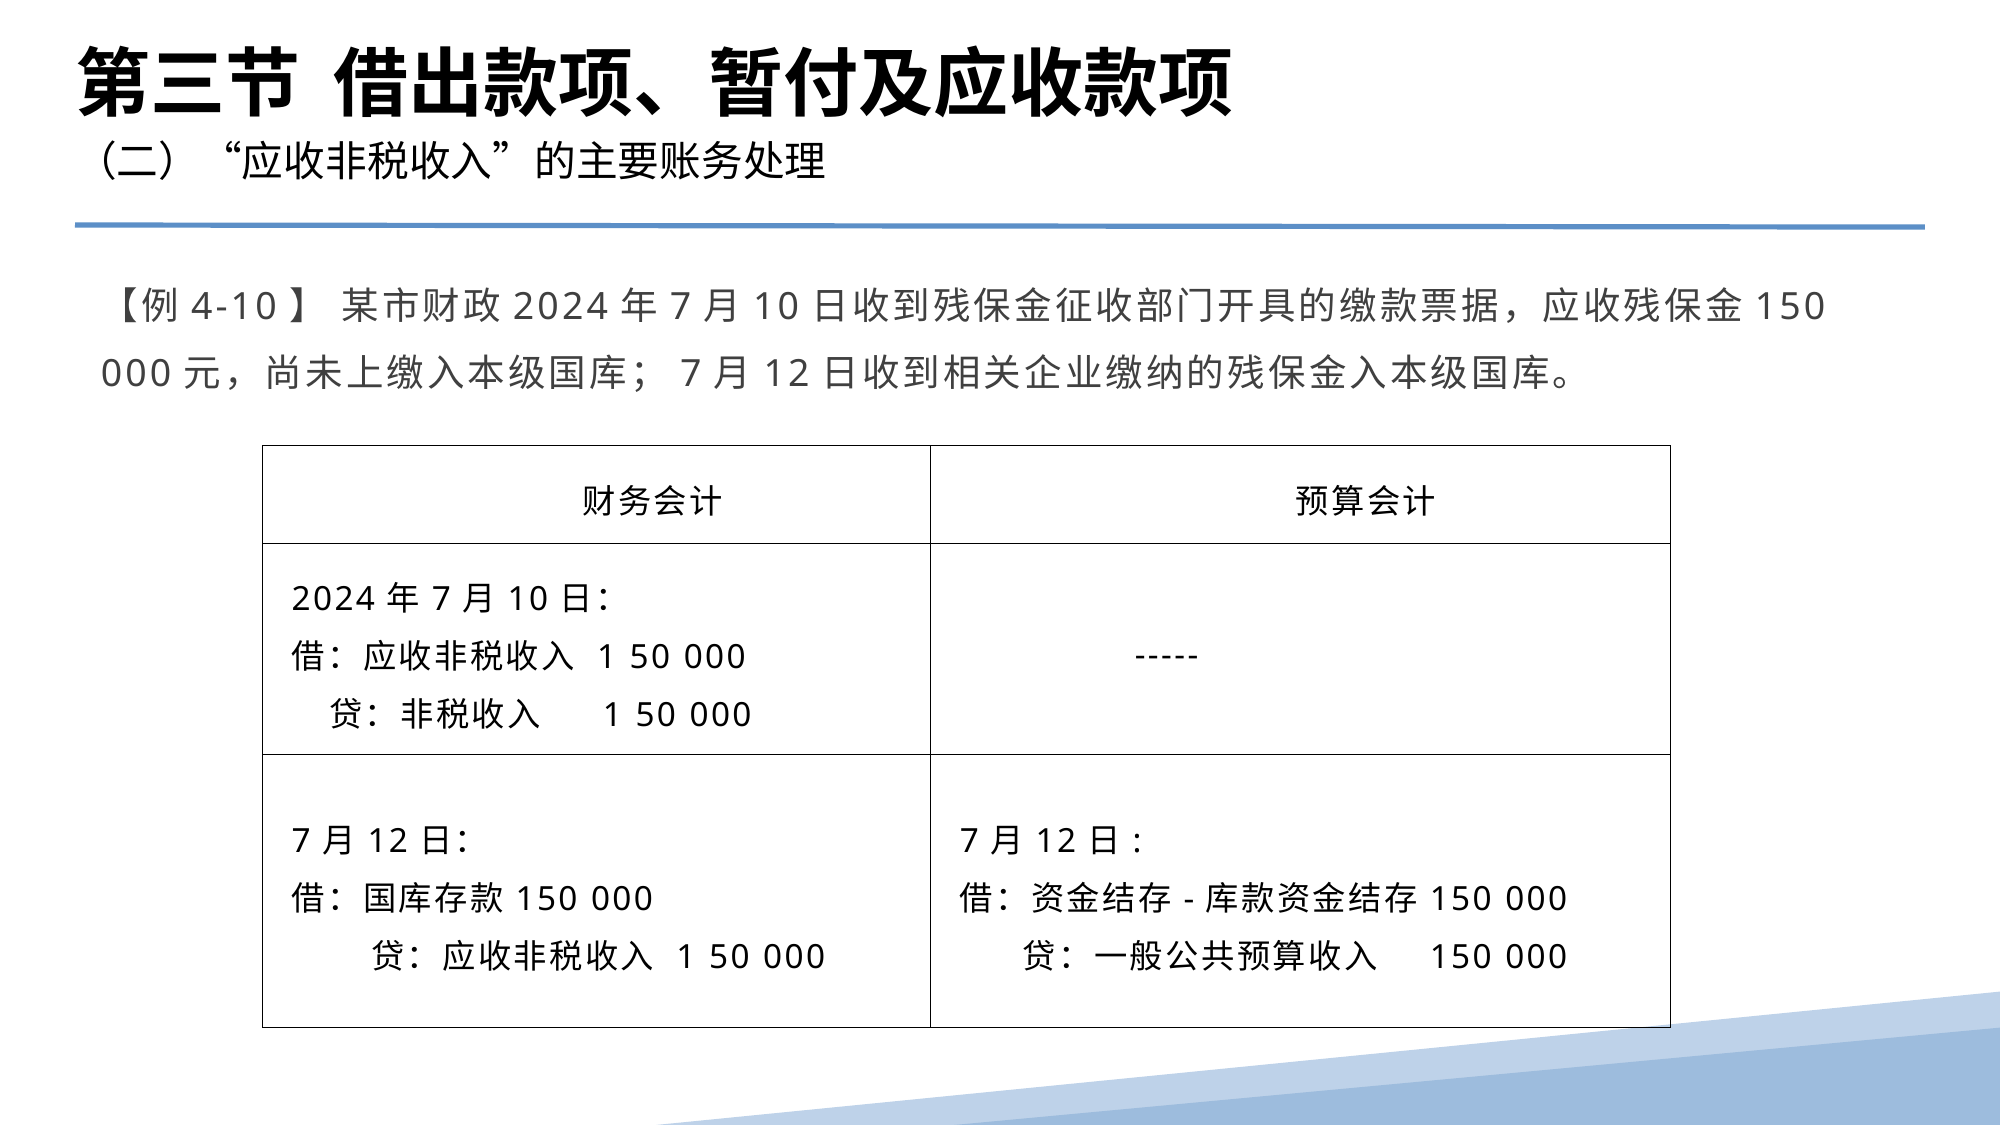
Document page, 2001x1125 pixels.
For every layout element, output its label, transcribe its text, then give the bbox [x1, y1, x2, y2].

table_cell 7月12日: 借：资金结存-库款资金结存150 000 贷：一般公共预算收入 150 000 [931, 755, 1670, 991]
text_box 【例4-10】 某市财政2024年7月10日收到残保金征收部门开具的缴款票据，应收残保金150 000元，尚未上缴入本级国库；7月12日收到相关企业缴纳的残保金入本级国库。 [86, 252, 1925, 414]
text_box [656, 991, 2000, 1125]
table_cell ----- [931, 544, 1670, 754]
table_cell 2024年7月10日： 借：应收非税收入 1 50 000 贷：非税收入 1 50 000 [263, 544, 930, 754]
table_header 预算会计 [931, 446, 1670, 543]
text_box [74, 224, 1925, 228]
table_cell 7月12日： 借：国库存款150 000 贷：应收非税收入 1 50 000 [263, 755, 930, 1027]
text_box 第三节 借出款项、暂付及应收款项 [75, 24, 1925, 124]
text_box （二）“应收非税收入”的主要账务处理 [75, 124, 1925, 200]
table_header 财务会计 [263, 446, 930, 543]
